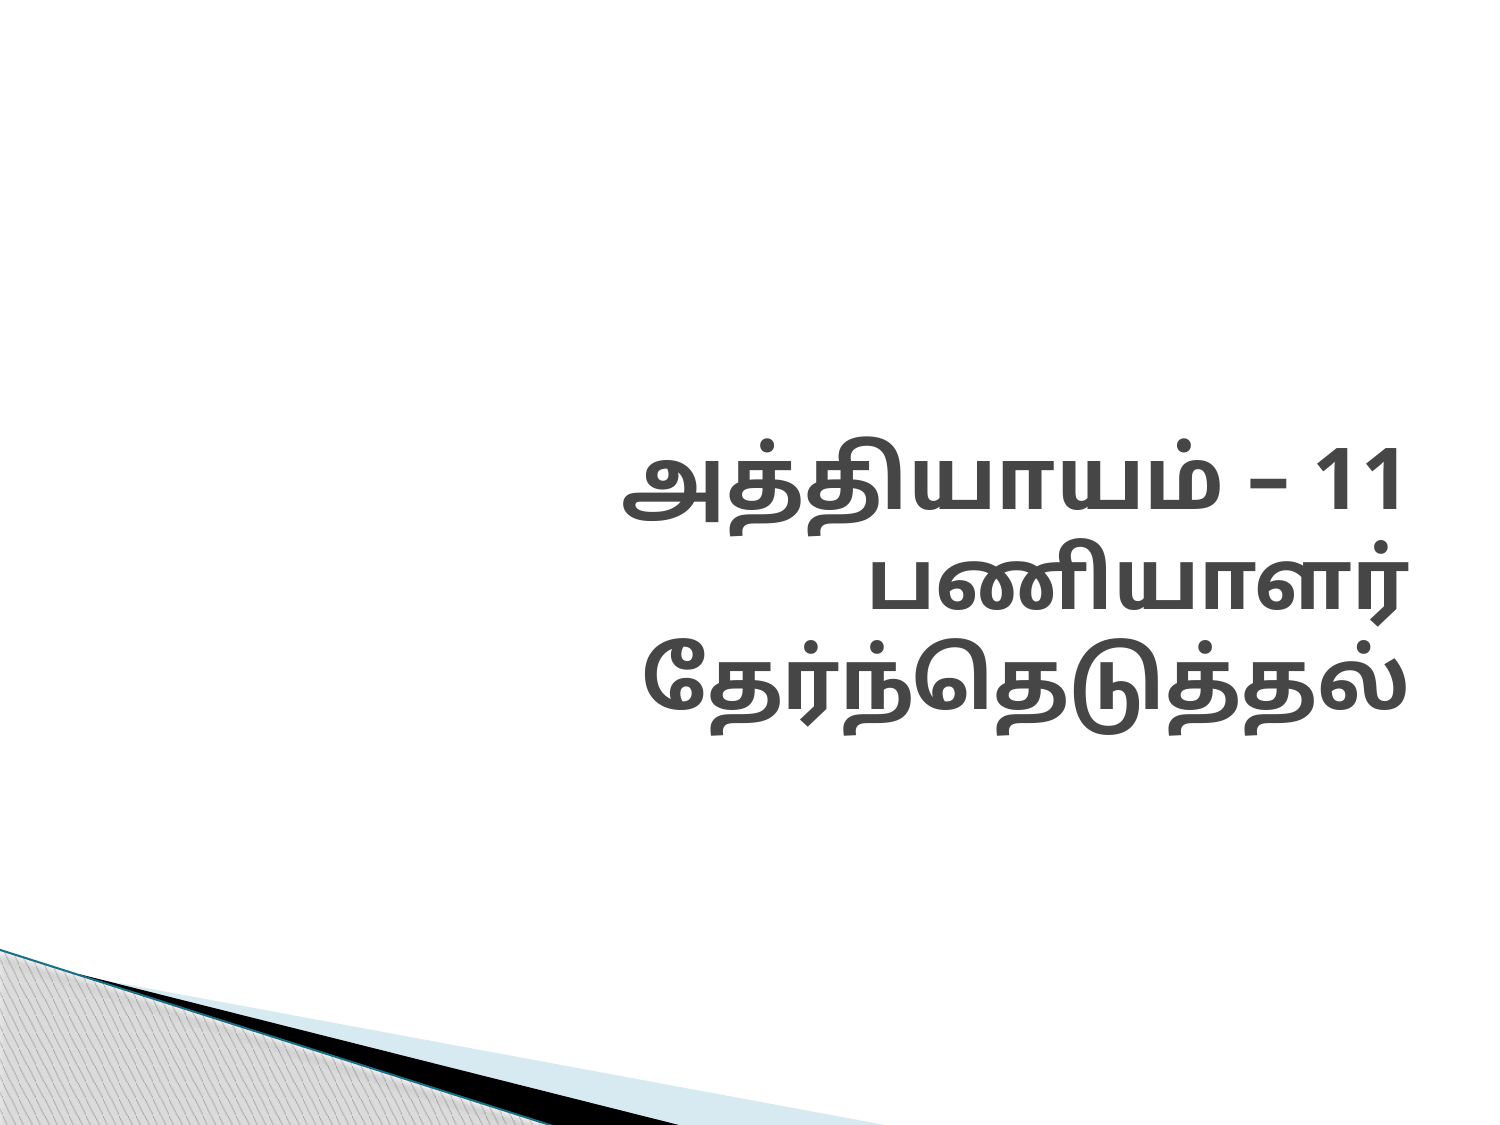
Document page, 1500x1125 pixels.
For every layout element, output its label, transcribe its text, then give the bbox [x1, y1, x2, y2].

title அத்தியாயம் – 11 பணியாளர் தேர்ந்தெடுத்தல் [75, 387, 1425, 763]
